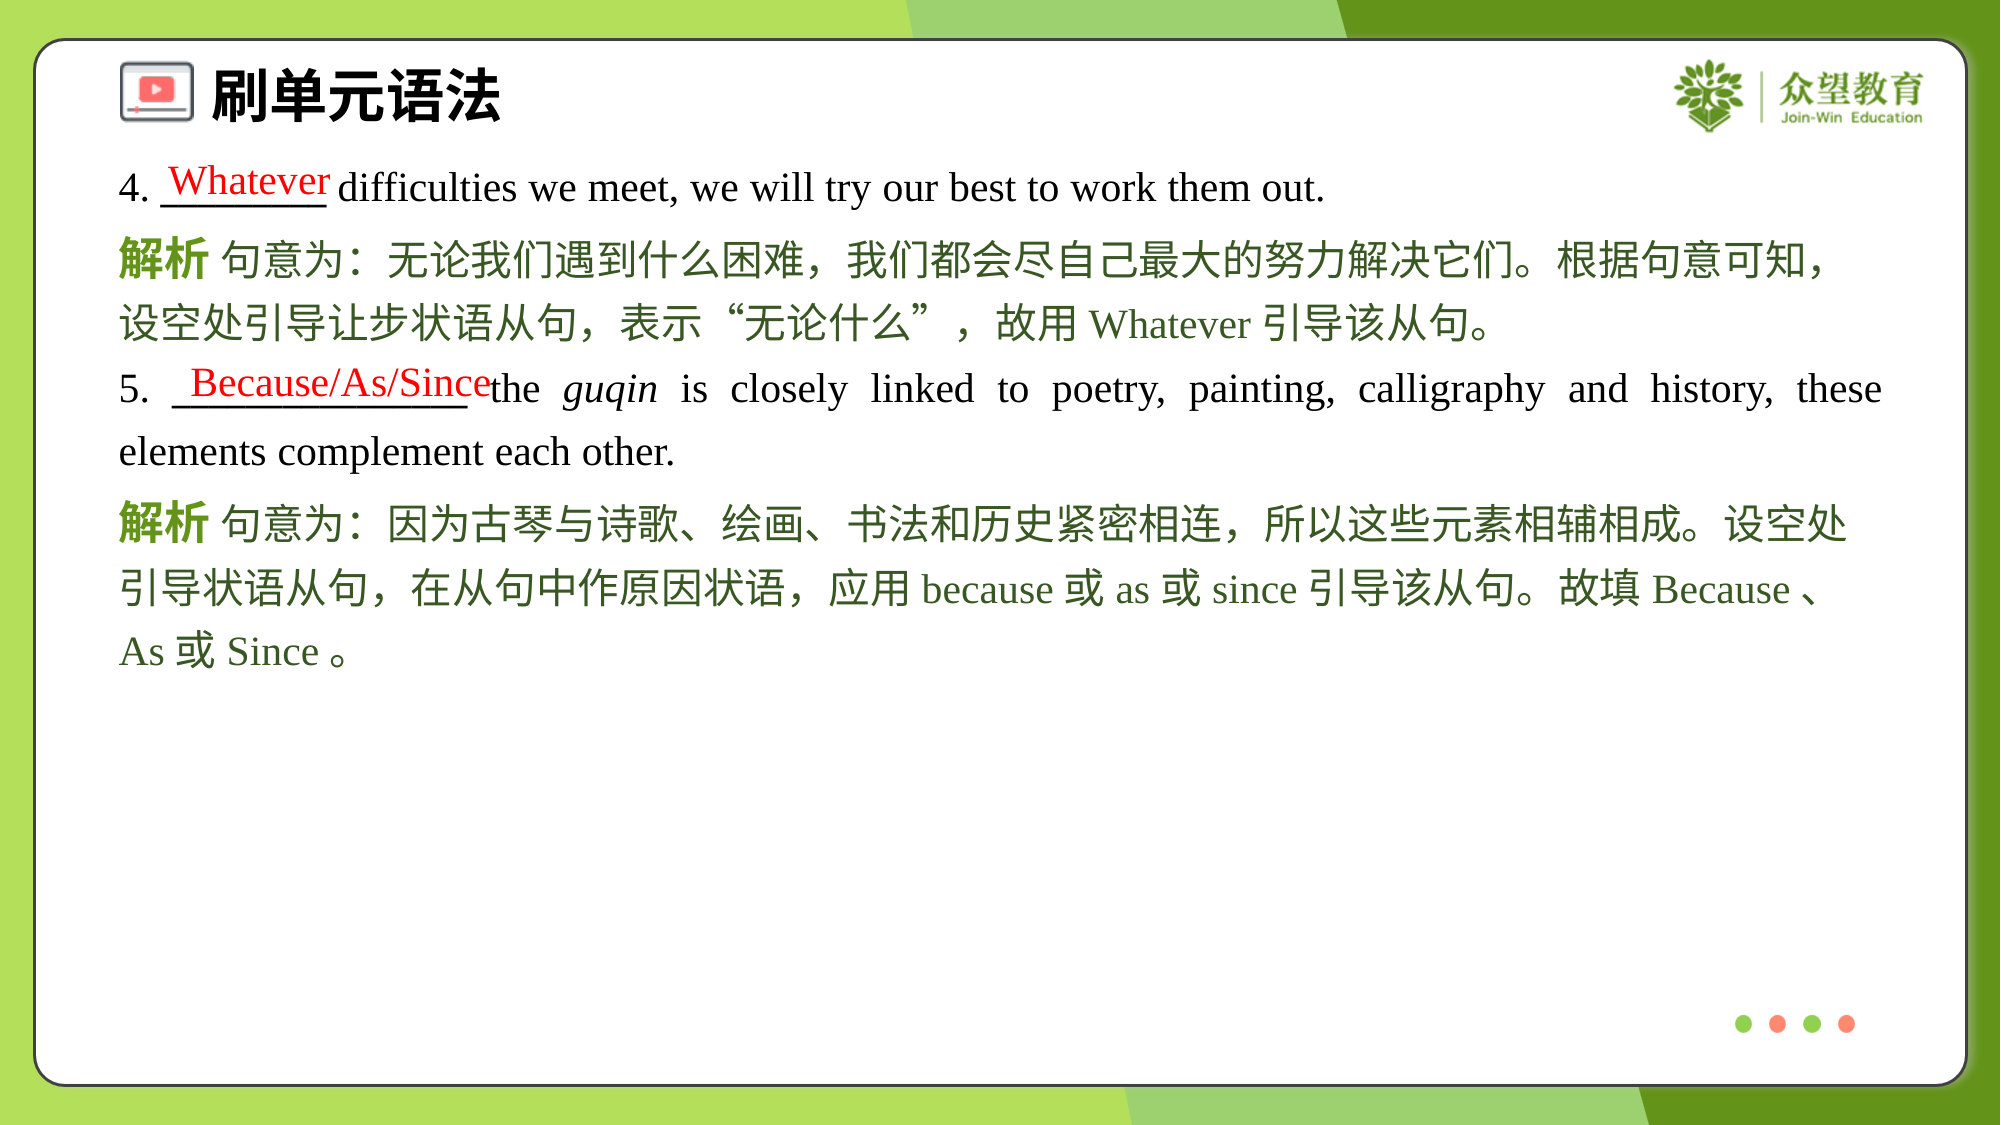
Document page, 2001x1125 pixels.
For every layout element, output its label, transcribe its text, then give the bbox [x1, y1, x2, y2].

text_box 5. ________________ the guqin is closely linked to poetry, painting, calligraphy and history, these elements complement each other. [118, 348, 1883, 469]
text_box 4. _________ difficulties we meet, we will try our best to work them out. [118, 146, 1883, 204]
text_box 解析 句意为：无论我们遇到什么困难，我们都会尽自己最大的努力解决它们。根据句意可知，设空处引导让步状语从句，表示“无论什么”，故用Whatever引导该从句。 [118, 215, 1883, 343]
picture [0, 0, 2000, 1125]
text_box Whatever [163, 140, 335, 199]
text_box 解析 句意为：因为古琴与诗歌、绘画、书法和历史紧密相连，所以这些元素相辅相成。设空处引导状语从句，在从句中作原因状语，应用because或as或since引导该从句。故填Because、As或Since。 [118, 480, 1883, 670]
text_box Because/As/Since [185, 342, 496, 400]
